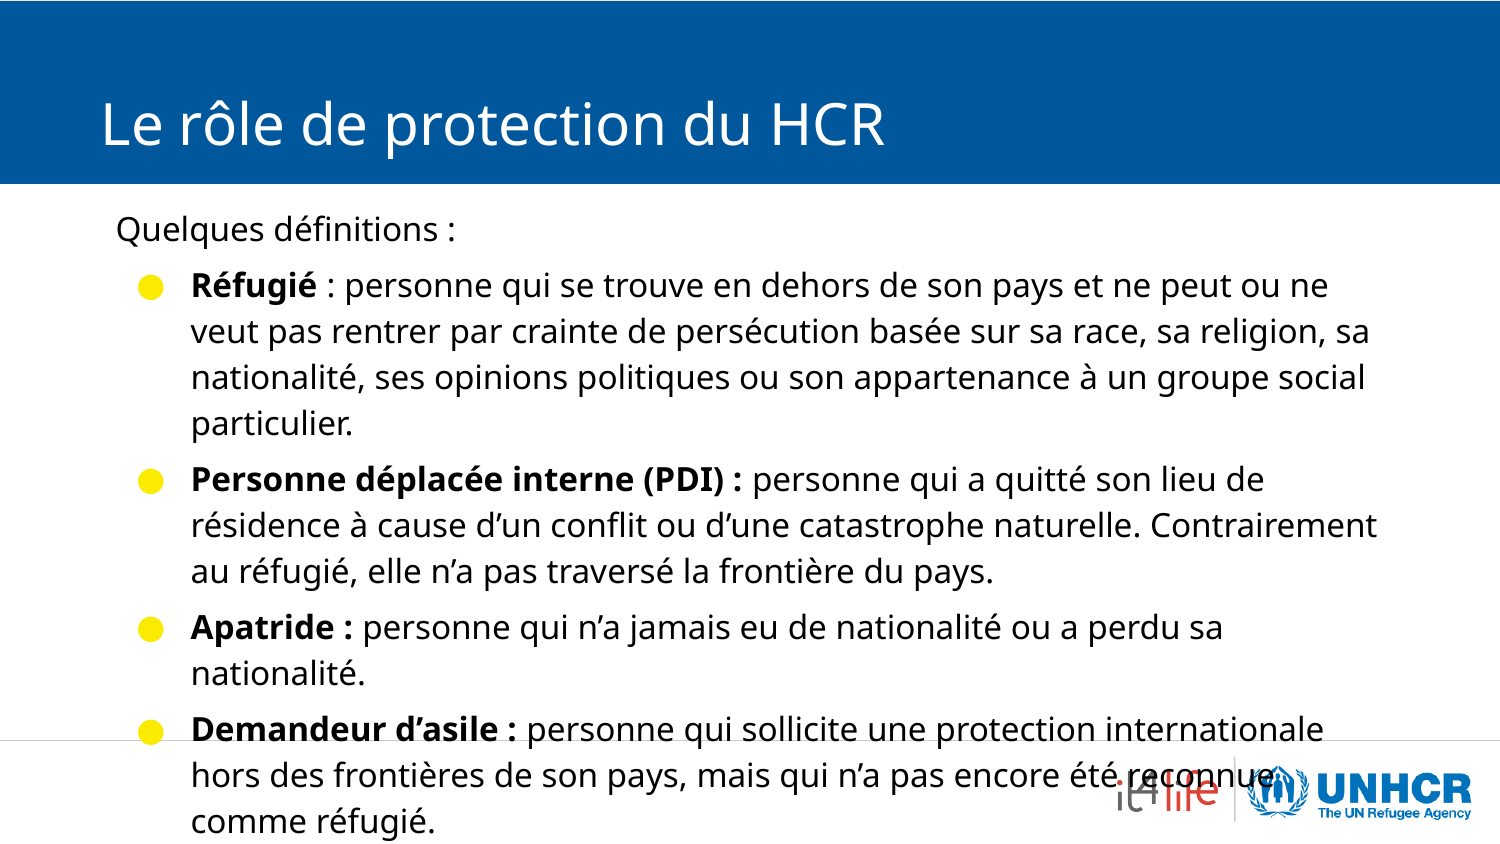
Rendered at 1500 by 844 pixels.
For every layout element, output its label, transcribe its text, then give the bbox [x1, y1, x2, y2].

picture [0, 184, 1500, 844]
text_box [0, 0, 1500, 184]
title Le rôle de protection du HCR [100, 33, 1439, 158]
text_box Quelques définitions : Réfugié : personne qui se trouve en dehors de son pays et ne peut ou ne veut pas rentrer par crainte de persécution basée sur sa race, sa religion, sa nationalité, ses opinions politiques ou son appartenance à un groupe social particulier. Personne déplacée interne (PDI) : personne qui a quitté son lieu de résidence à cause d’un conflit ou d’une catastrophe naturelle. Contrairement au réfugié, elle n’a pas traversé la frontière du pays. Apatride : personne qui n’a jamais eu de nationalité ou a perdu sa nationalité. Demandeur d’asile : personne qui sollicite une protection internationale hors des frontières de son pays, mais qui n’a pas encore été reconnue comme réfugié. [100, 186, 1396, 844]
picture [1117, 769, 1218, 812]
